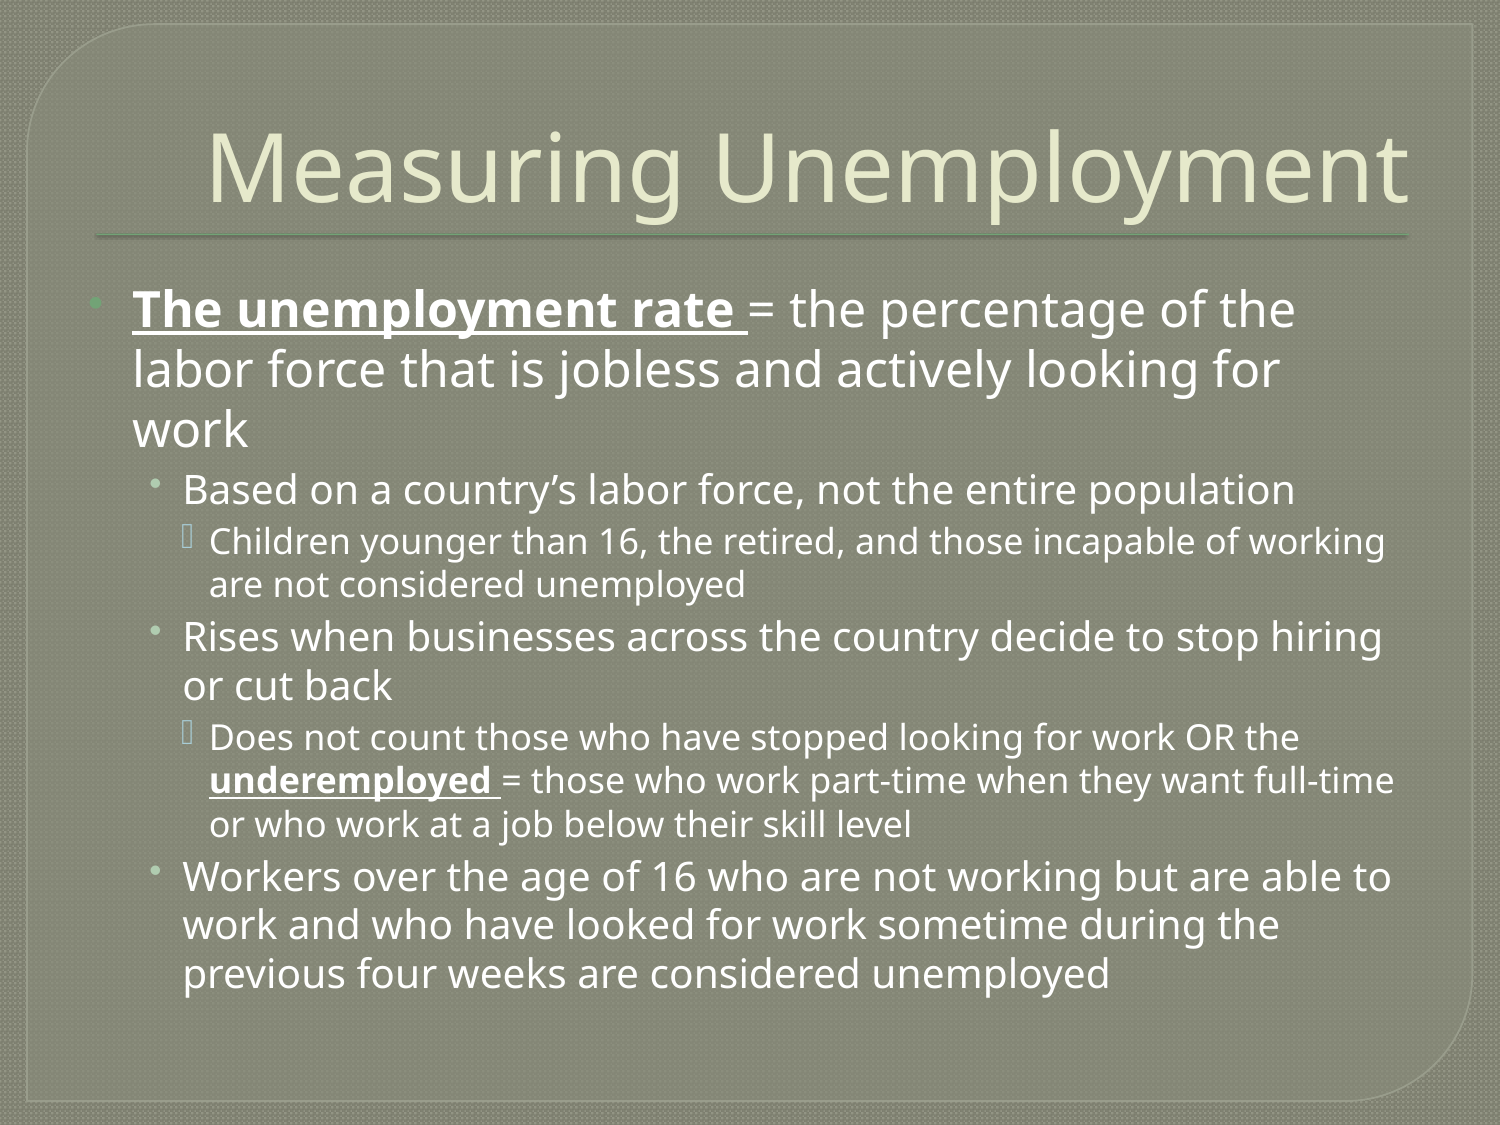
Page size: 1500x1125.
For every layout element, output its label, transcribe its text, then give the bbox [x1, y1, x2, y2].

title Measuring Unemployment [75, 41, 1425, 230]
list The unemployment rate = the percentage of the labor force that is jobless and actively looking for work Based on a country’s labor force, not the entire population Children younger than 16, the retired, and those incapable of working are not considered unemployed Rises when businesses across the country decide to stop hiring or cut back Does not count those who have stopped looking for work OR the underemployed = those who work part-time when they want full-time or who work at a job below their skill level Workers over the age of 16 who are not working but are able to work and who have looked for work sometime during the previous four weeks are considered unemployed [75, 270, 1425, 1013]
